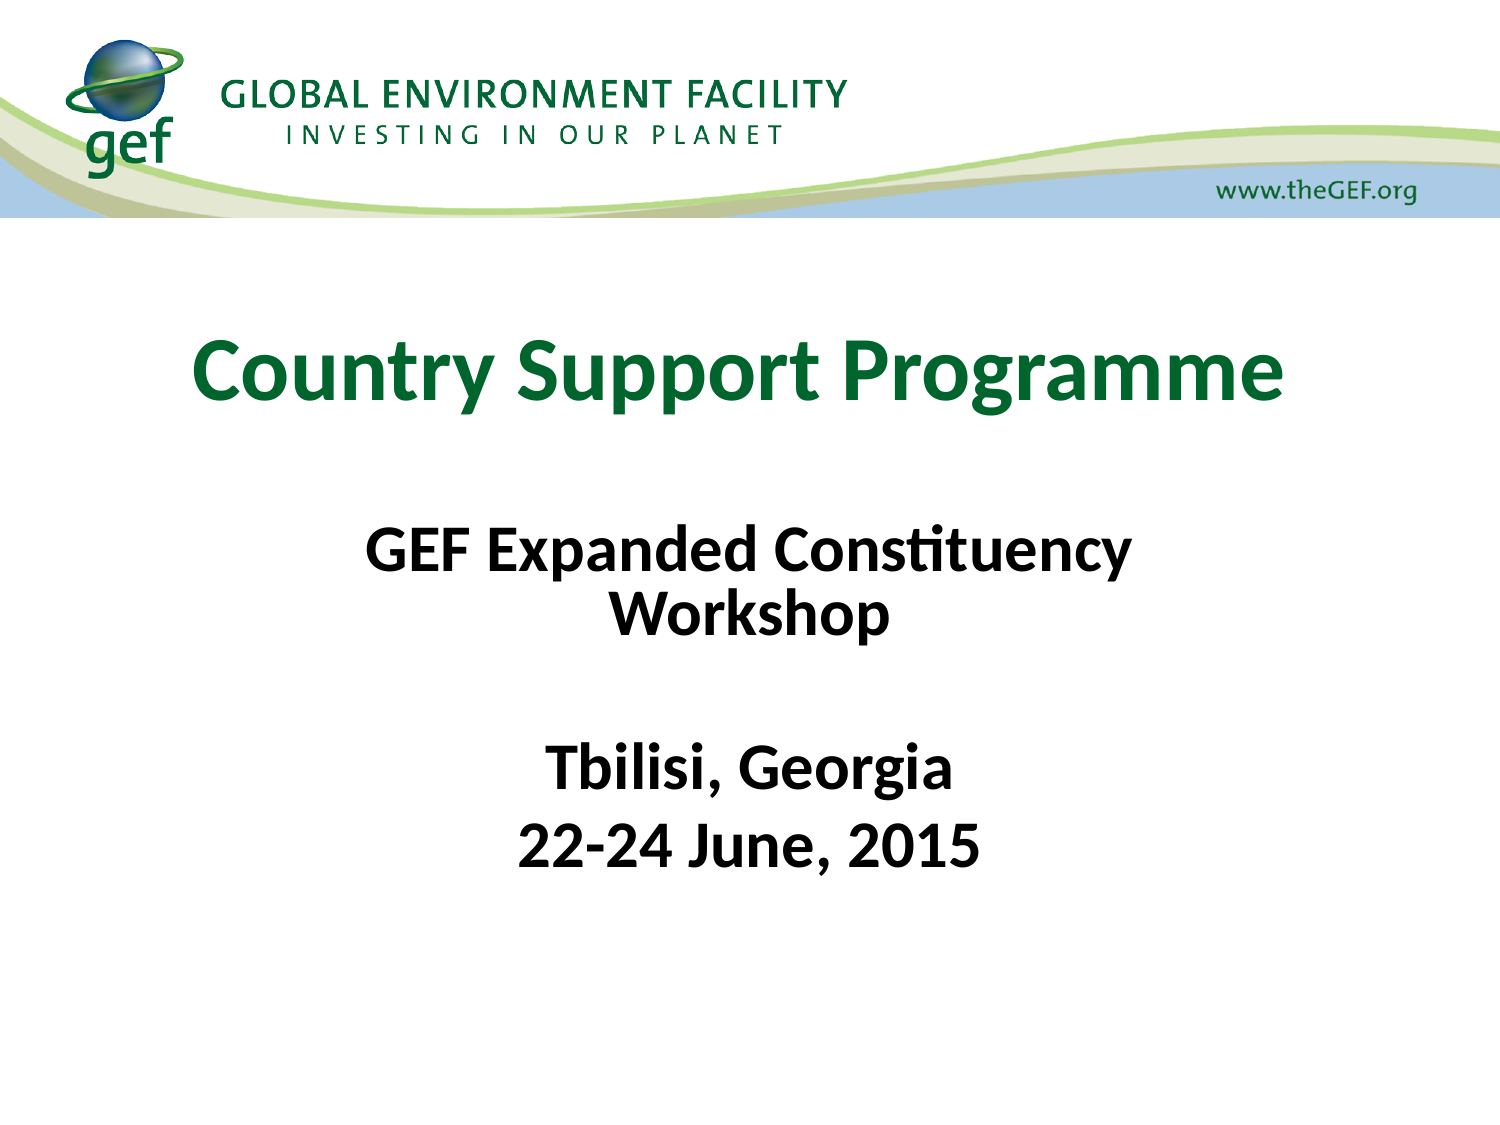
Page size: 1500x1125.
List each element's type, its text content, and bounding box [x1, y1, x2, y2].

picture [0, 12, 1500, 218]
subtitle GEF Expanded Constituency Workshop Tbilisi, Georgia 22-24 June, 2015 [224, 512, 1276, 976]
title Country Support Programme [74, 324, 1426, 513]
